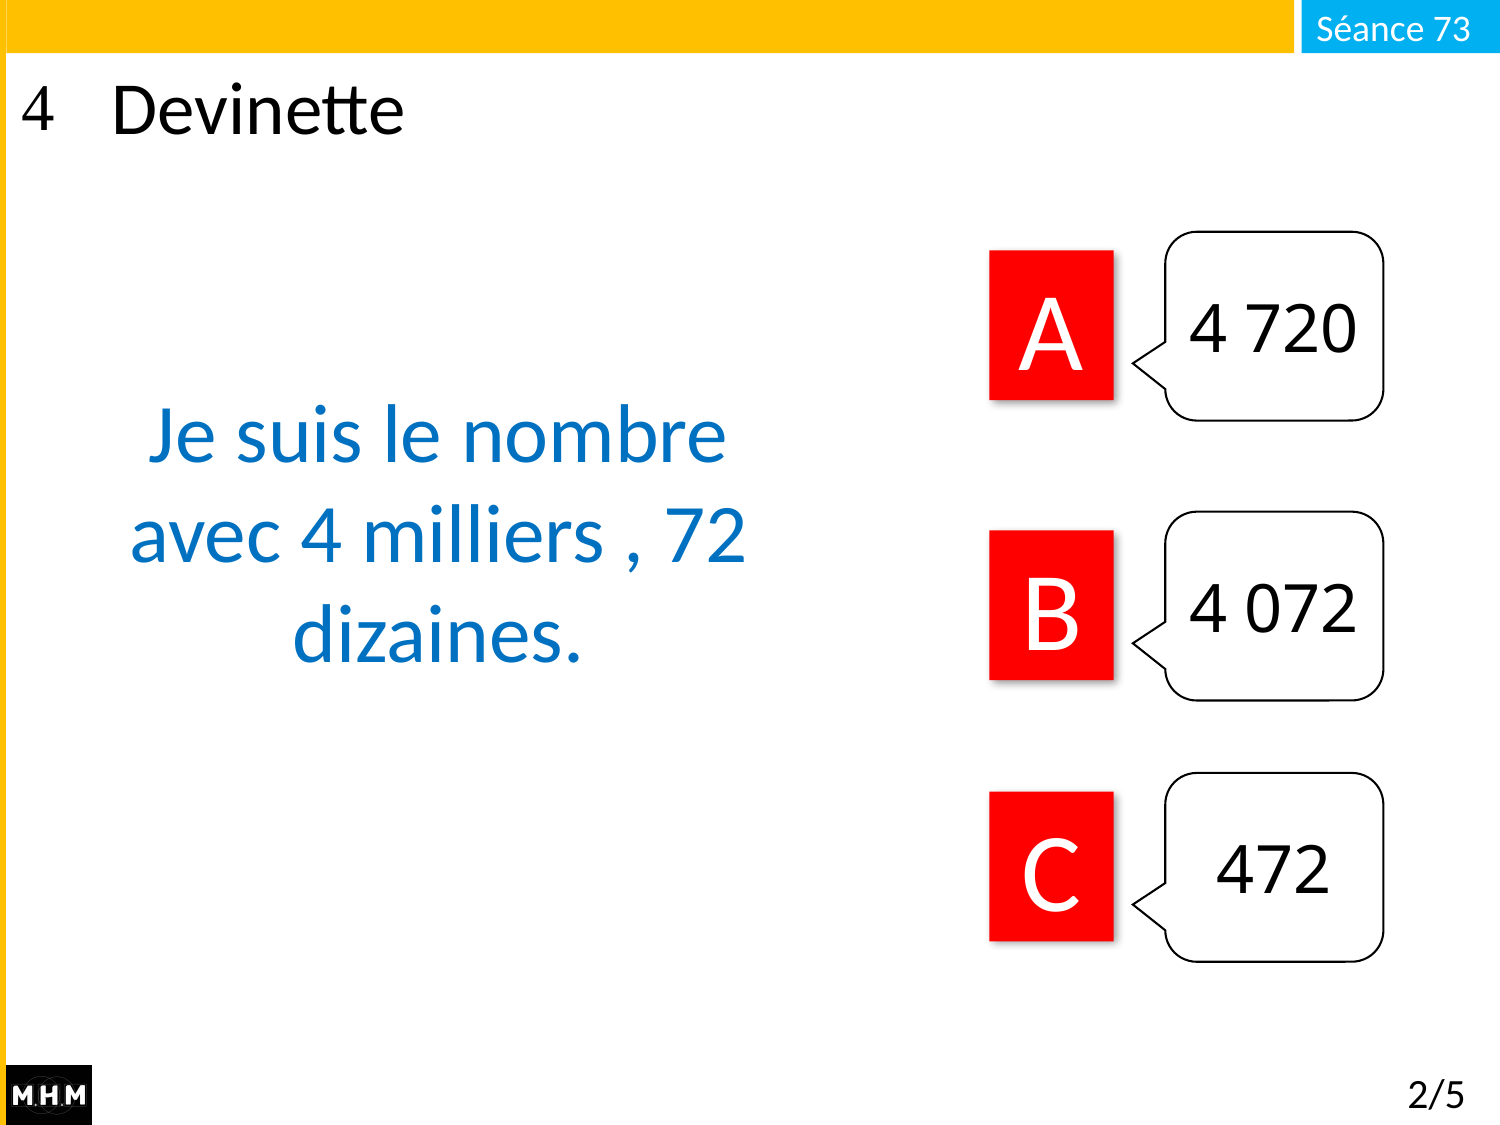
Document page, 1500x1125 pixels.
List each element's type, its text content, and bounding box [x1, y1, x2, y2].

text_box Je suis le nombre avec 4 milliers , 72 dizaines. [73, 371, 805, 686]
text_box 4 720 [1131, 230, 1385, 422]
text_box 4 072 [1131, 510, 1385, 702]
text_box B [989, 530, 1114, 681]
title Devinette [96, 60, 1391, 160]
text_box C [989, 791, 1114, 942]
text_box 472 [1131, 771, 1385, 963]
picture [6, 1065, 92, 1125]
list 2/5 [1373, 1064, 1500, 1125]
text_box A [989, 250, 1114, 401]
